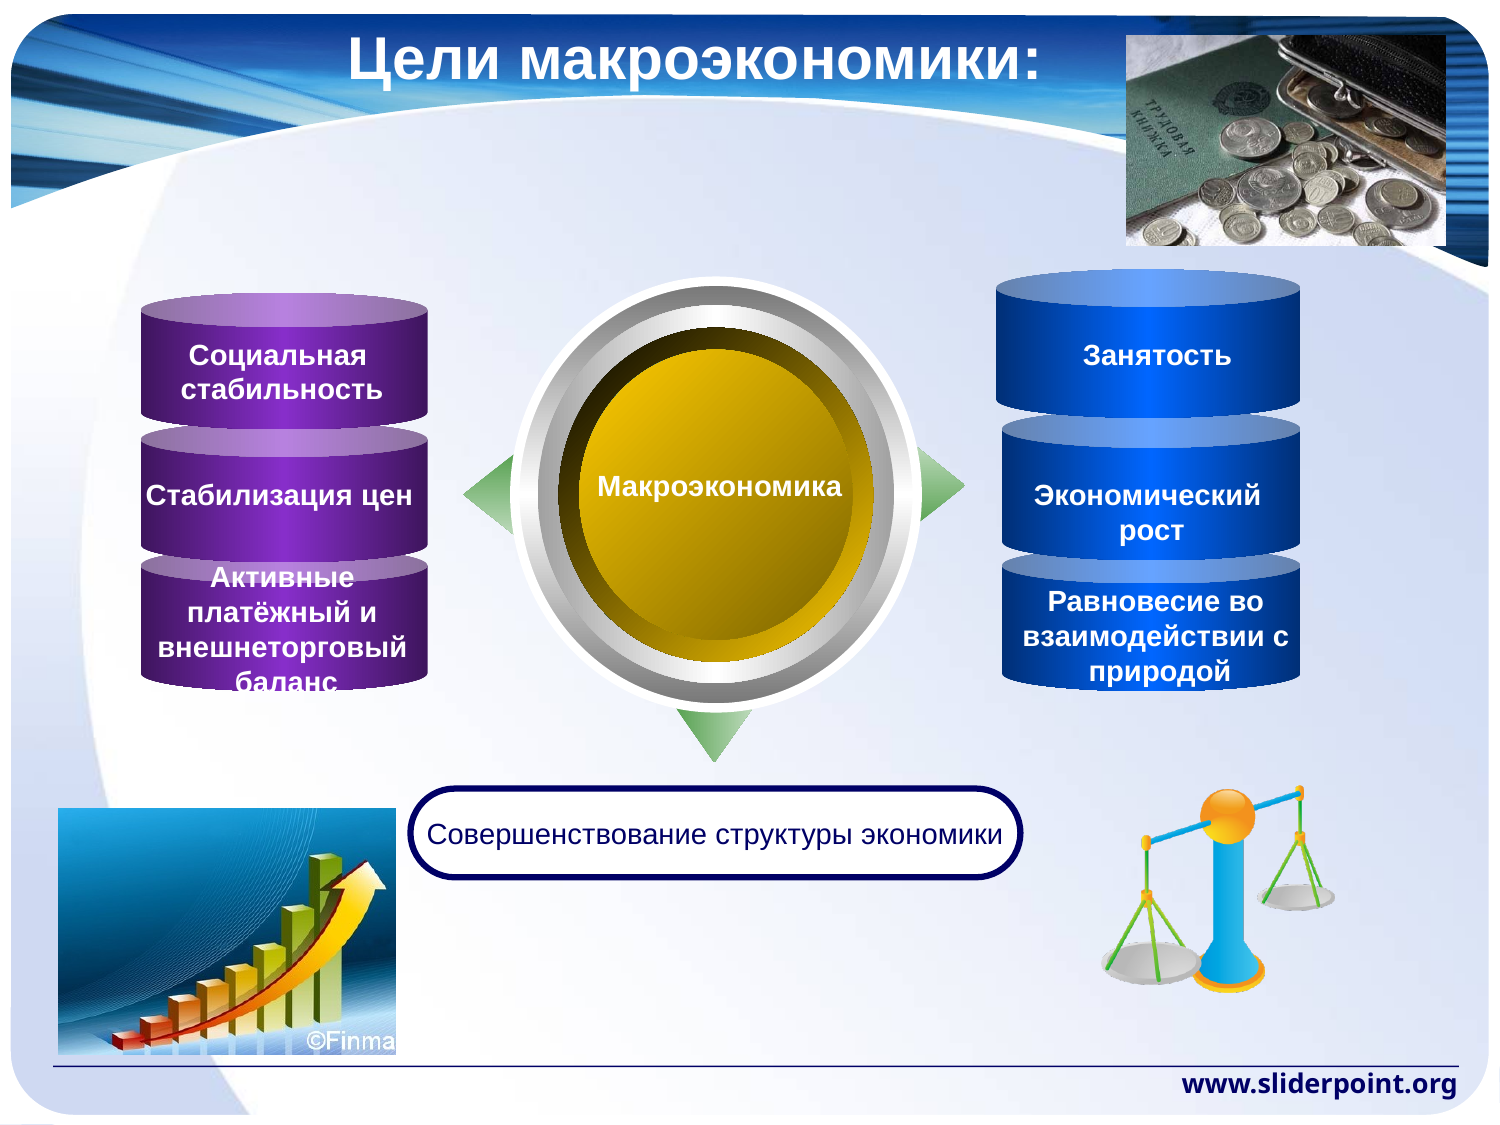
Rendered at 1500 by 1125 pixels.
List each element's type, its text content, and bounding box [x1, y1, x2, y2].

picture [11, 14, 1488, 1114]
footer www.sliderpoint.org [997, 1057, 1474, 1111]
title Цели макроэкономики: [88, 8, 1303, 102]
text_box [128, 269, 1419, 878]
